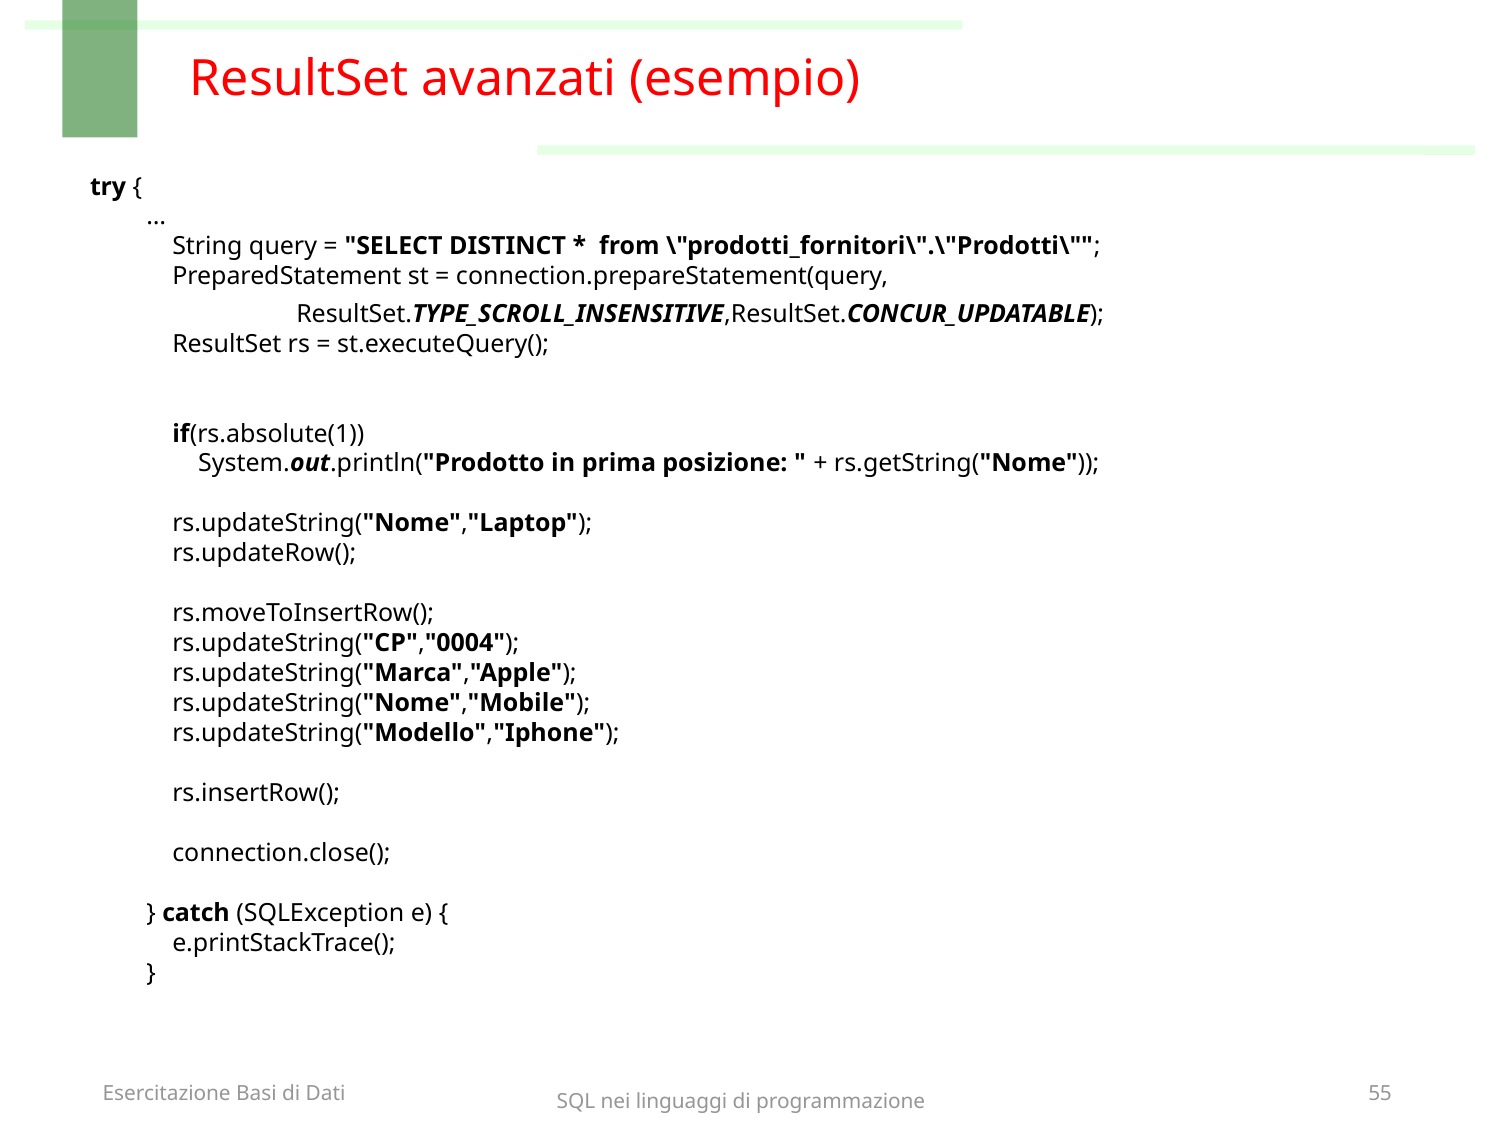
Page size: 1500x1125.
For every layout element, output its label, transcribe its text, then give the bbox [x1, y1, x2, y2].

list try { … String query = "SELECT DISTINCT * from \"prodotti_fornitori\".\"Prodotti\""; PreparedStatement st = connection.prepareStatement(query, ResultSet.TYPE_SCROLL_INSENSITIVE,ResultSet.CONCUR_UPDATABLE); ResultSet rs = st.executeQuery(); if(rs.absolute(1)) System.out.println("Prodotto in prima posizione: " + rs.getString("Nome")); rs.updateString("Nome","Laptop"); rs.updateRow(); rs.moveToInsertRow(); rs.updateString("CP","0004"); rs.updateString("Marca","Apple"); rs.updateString("Nome","Mobile"); rs.updateString("Modello","Iphone"); rs.insertRow(); connection.close(); } catch (SQLException e) { e.printStackTrace(); } [75, 162, 1425, 1063]
footer SQL nei linguaggi di programmazione [425, 1082, 1057, 1120]
title ResultSet avanzati (esempio) [174, 24, 1425, 125]
